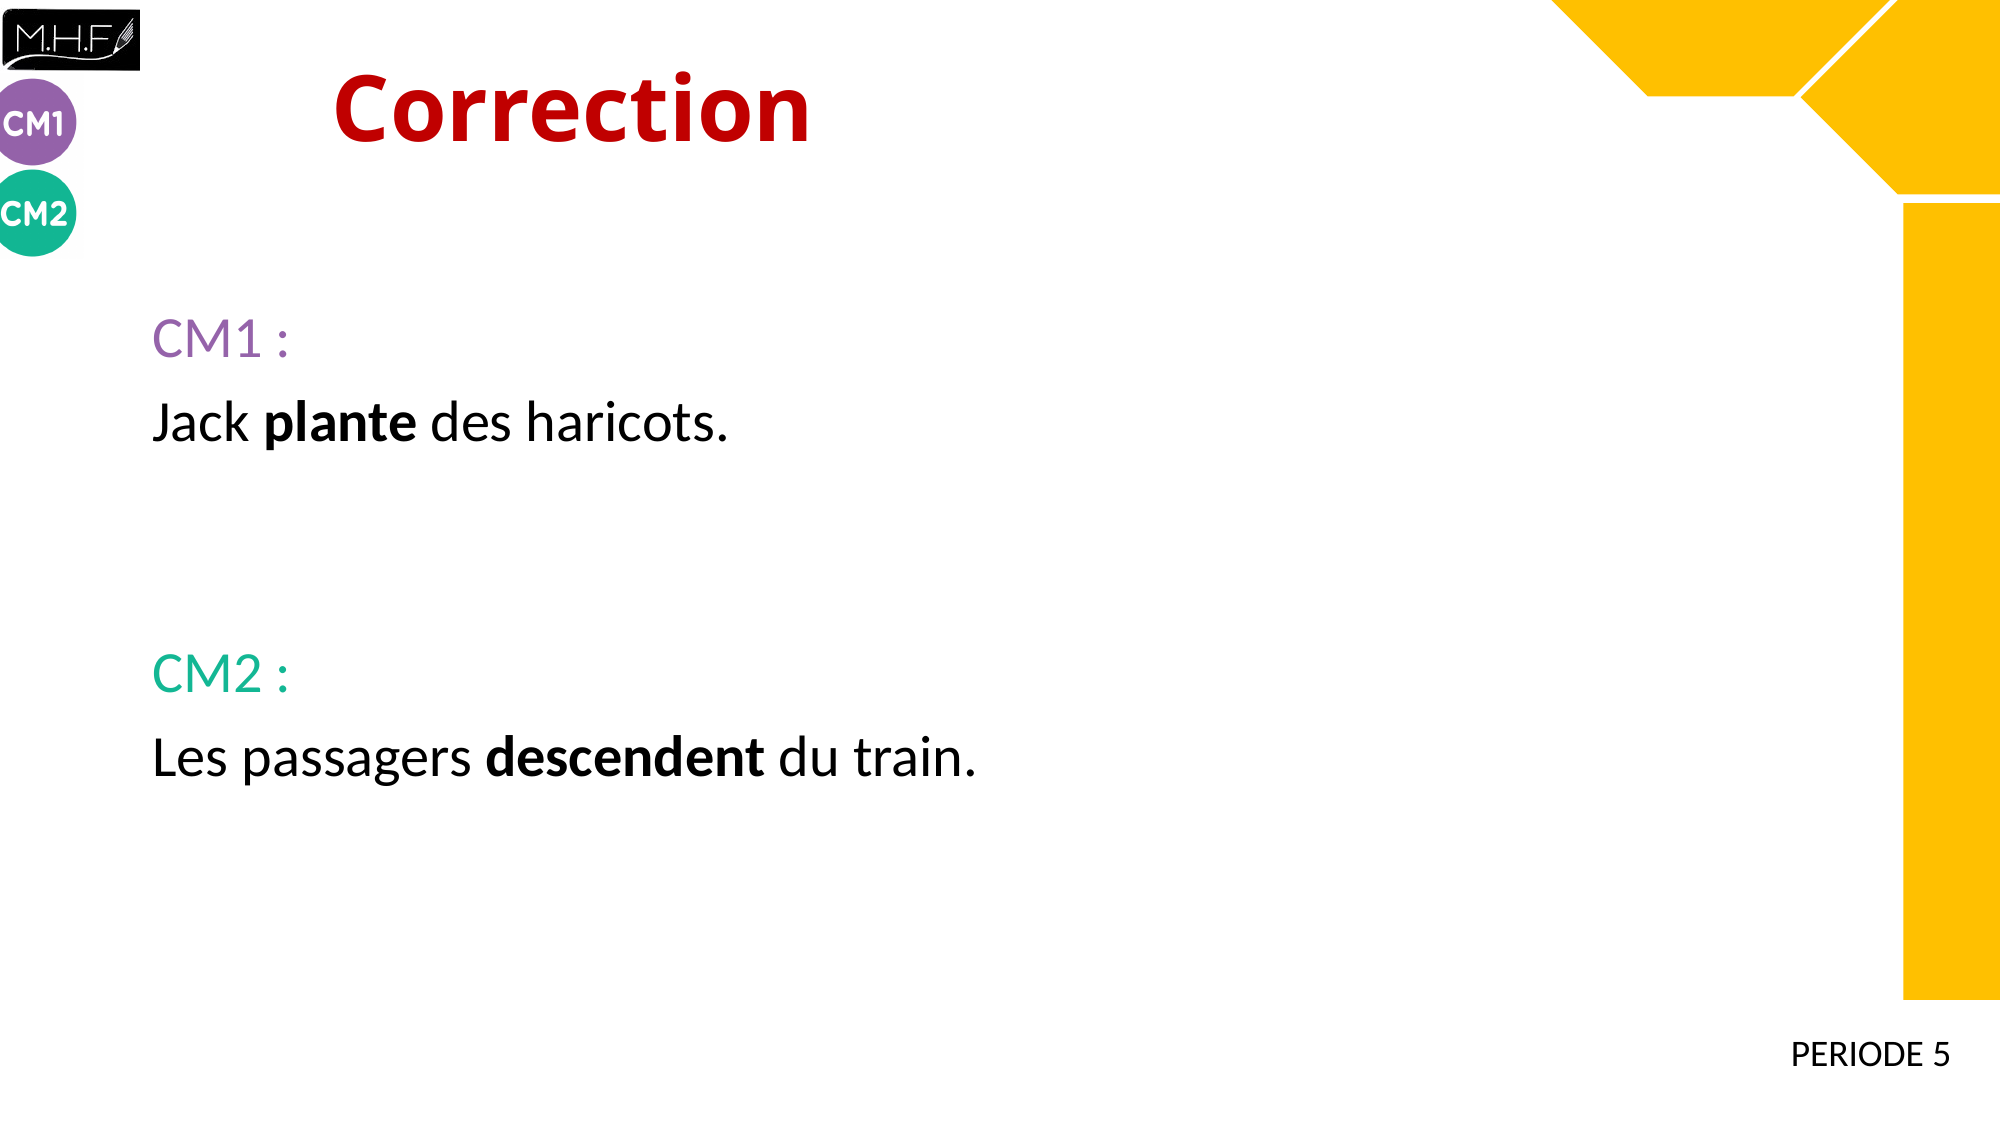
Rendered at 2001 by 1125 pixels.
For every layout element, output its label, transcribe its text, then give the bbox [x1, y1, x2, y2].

text_box [1799, 0, 2000, 196]
text_box [1549, 0, 1892, 98]
picture [0, 7, 140, 259]
title Correction [316, 3, 1863, 221]
text_box [1902, 202, 2000, 1001]
text_box PERIODE 5 [1362, 1021, 1967, 1125]
list CM1 : Jack plante des haricots. CM2 : Les passagers descendent du train. [137, 299, 1863, 1014]
